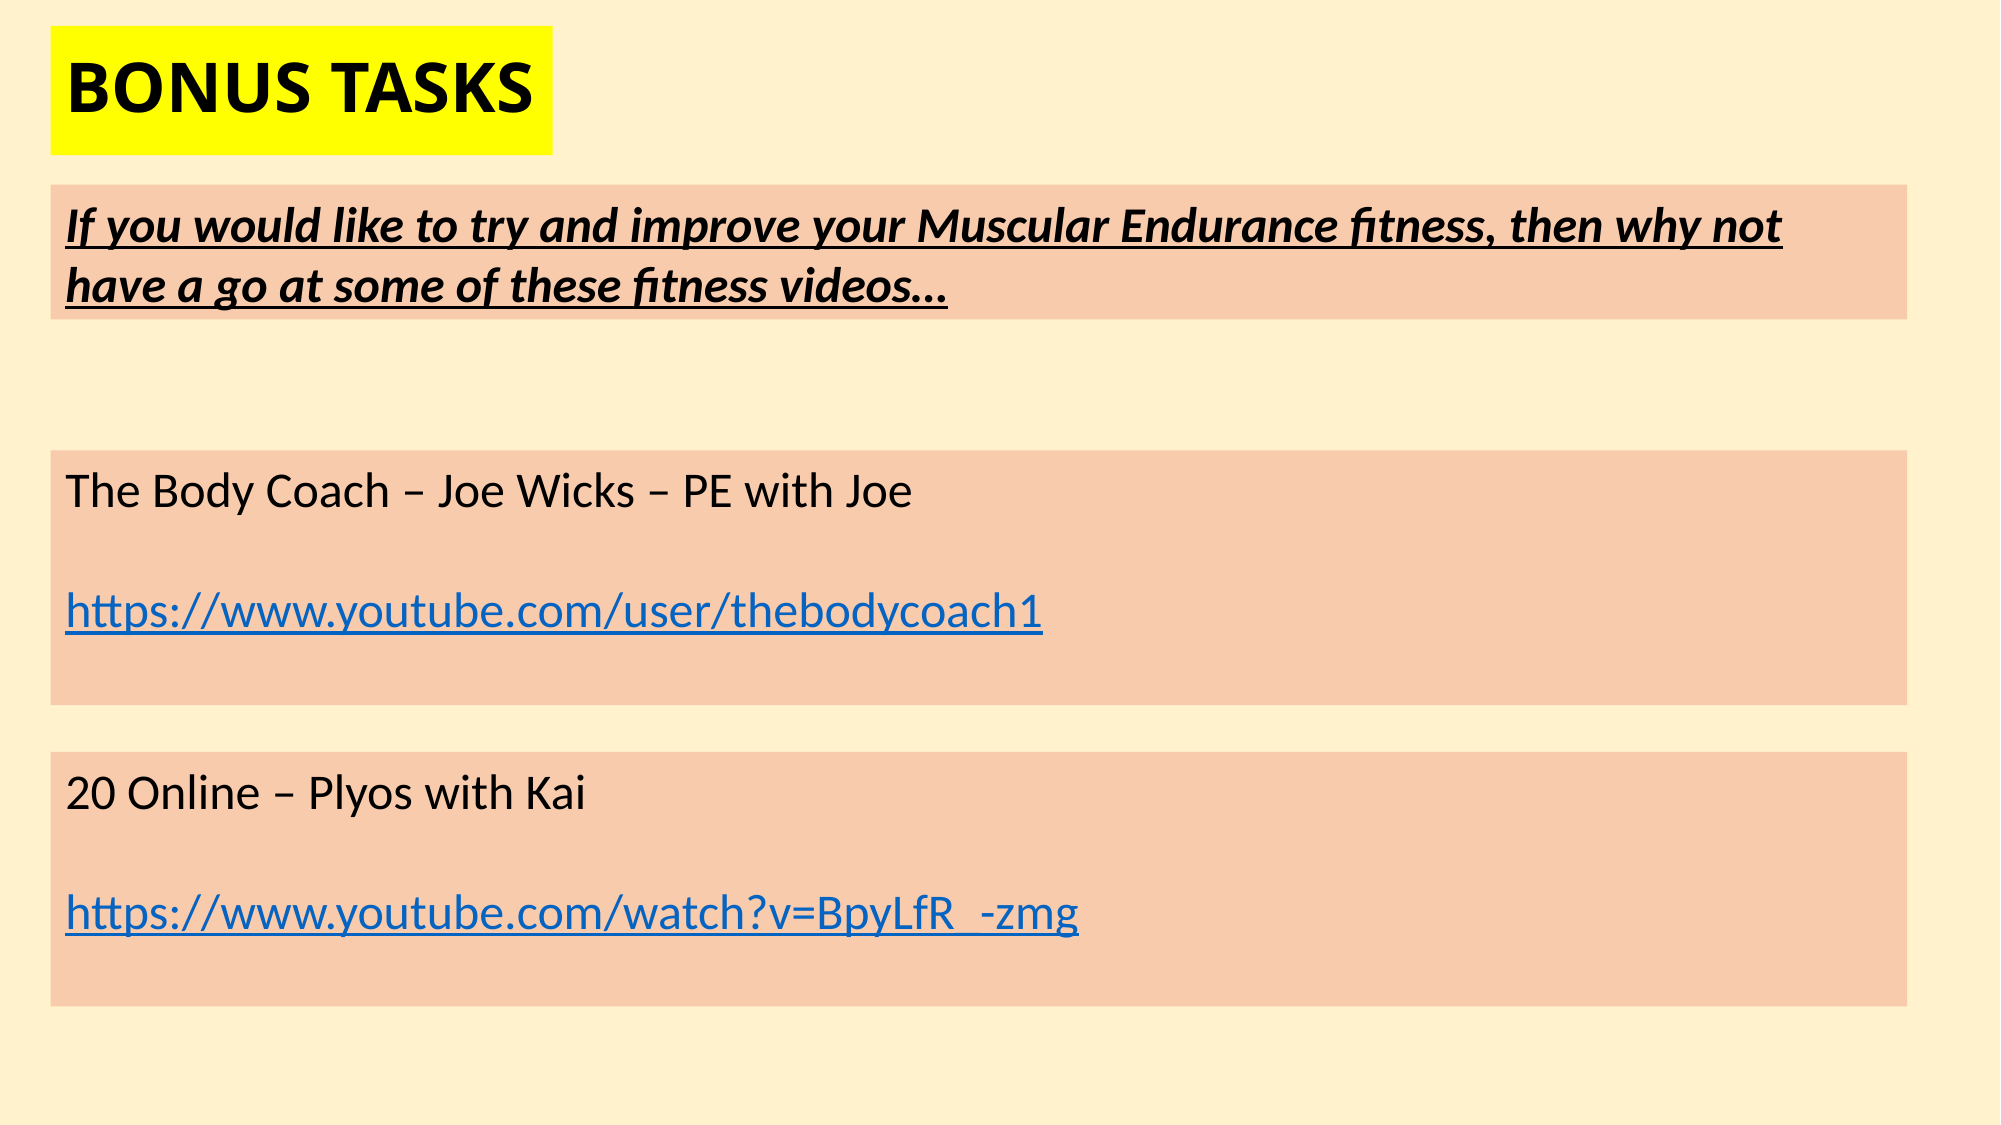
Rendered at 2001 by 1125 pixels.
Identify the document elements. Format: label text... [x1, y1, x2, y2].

text_box If you would like to try and improve your Muscular Endurance fitness, then why not have a go at some of these fitness videos… [50, 184, 1908, 320]
text_box The Body Coach – Joe Wicks – PE with Joe https://www.youtube.com/user/thebodycoach1 [50, 450, 1908, 706]
title BONUS TASKS [50, 25, 553, 156]
text_box 20 Online – Plyos with Kai https://www.youtube.com/watch?v=BpyLfR_-zmg [50, 751, 1908, 1007]
